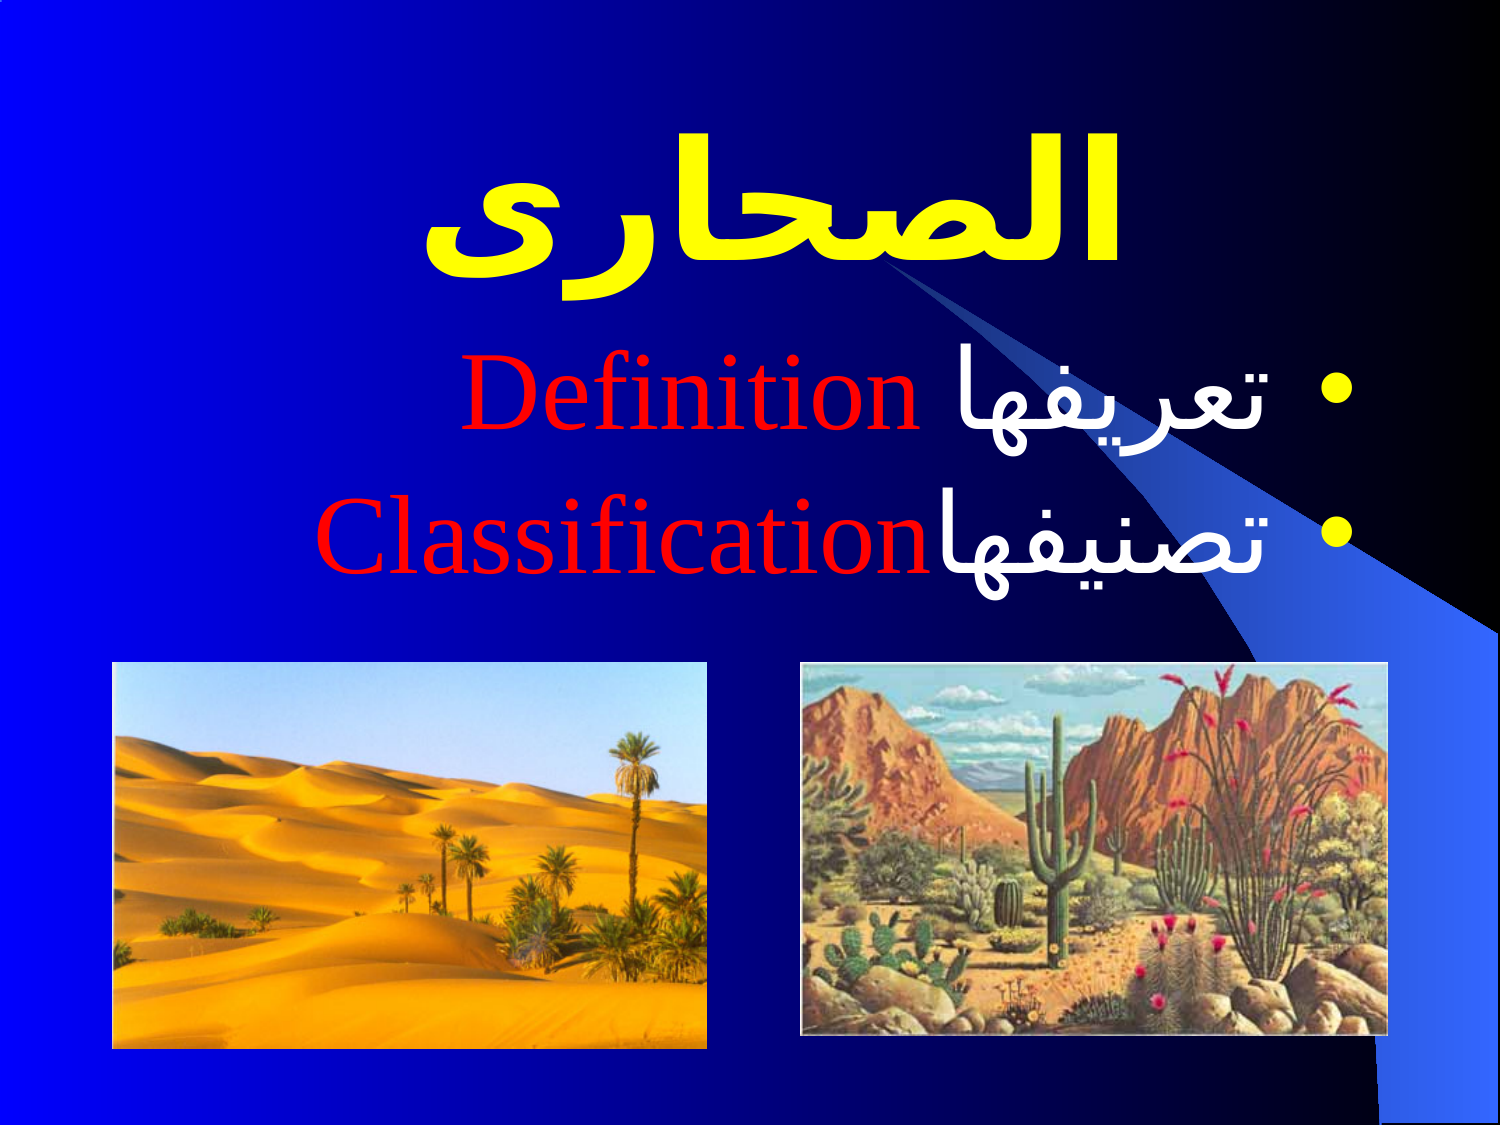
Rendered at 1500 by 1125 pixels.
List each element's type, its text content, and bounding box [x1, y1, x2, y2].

picture [112, 662, 707, 1050]
picture [799, 662, 1388, 1037]
list تعريفها Definition تصنيفهاClassification [111, 324, 1388, 1001]
title الصحارى [111, 99, 1438, 288]
